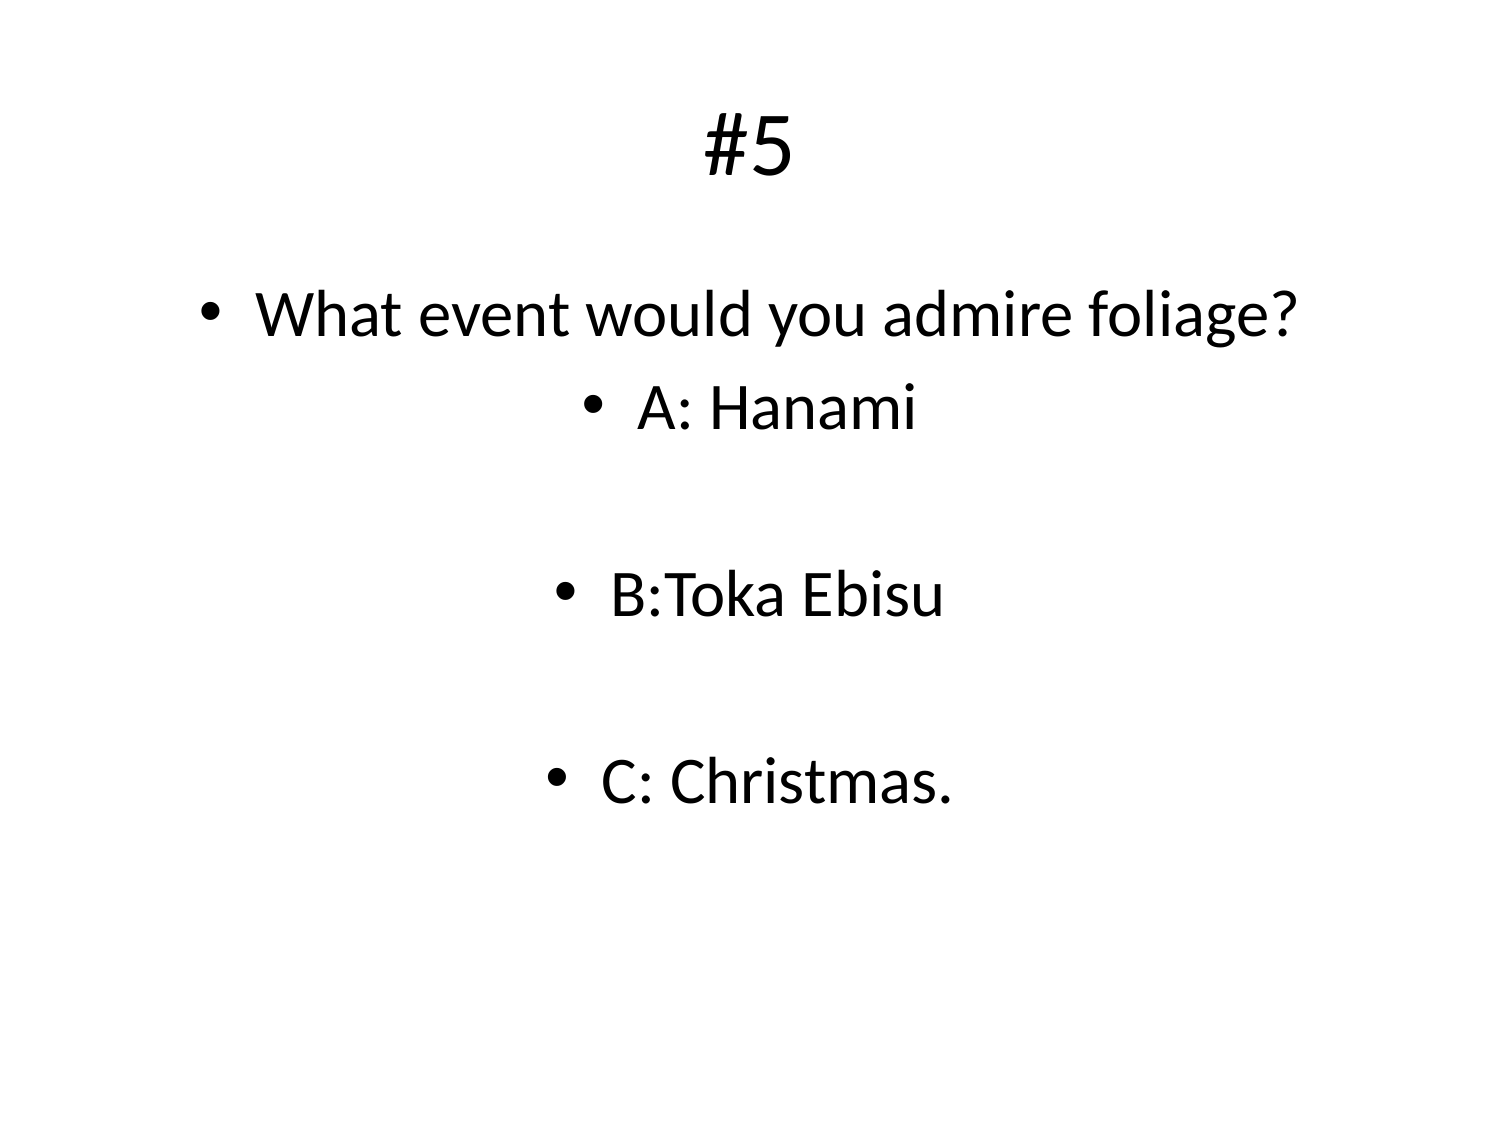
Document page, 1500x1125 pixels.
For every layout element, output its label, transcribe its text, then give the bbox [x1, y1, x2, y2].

list What event would you admire foliage? A: Hanami B:Toka Ebisu C: Christmas. [75, 262, 1425, 1005]
title #5 [75, 45, 1425, 233]
